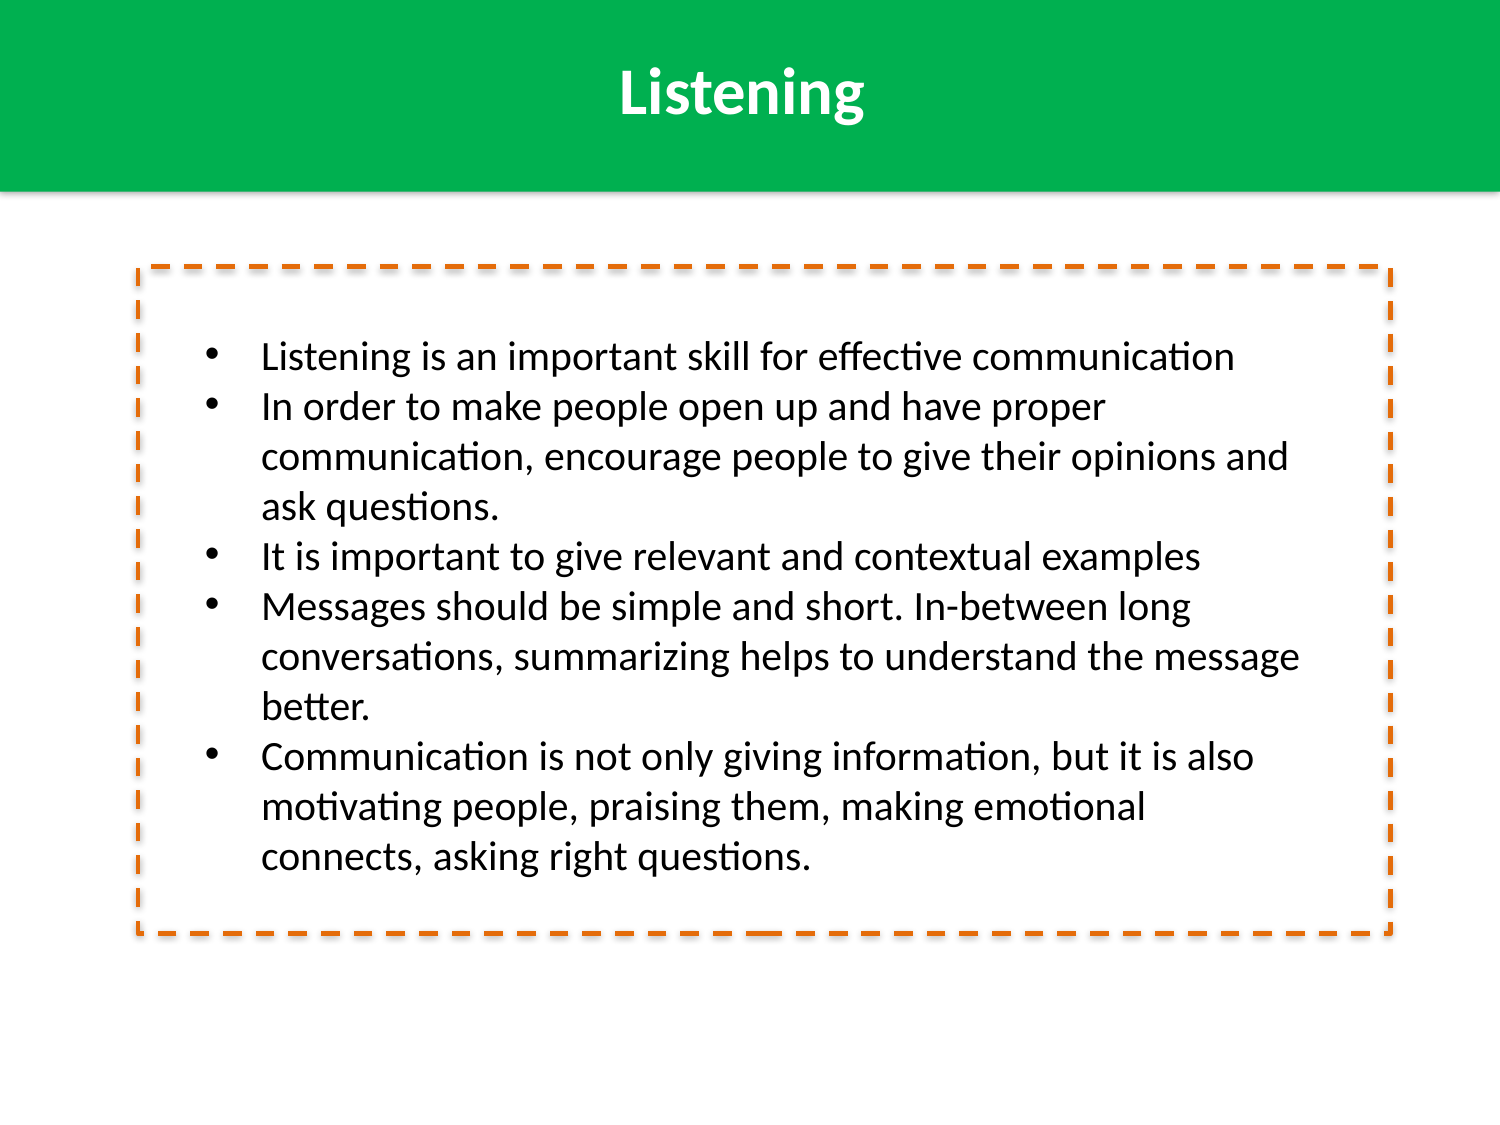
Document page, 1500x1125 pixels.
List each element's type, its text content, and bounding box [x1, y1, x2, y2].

text_box Listening is an important skill for effective communication In order to make people open up and have proper communication, encourage people to give their opinions and ask questions. It is important to give relevant and contextual examples Messages should be simple and short. In-between long conversations, summarizing helps to understand the message better. Communication is not only giving information, but it is also motivating people, praising them, making emotional connects, asking right questions. [190, 321, 1333, 887]
text_box Listening [0, 40, 1500, 136]
text_box [137, 266, 1391, 935]
